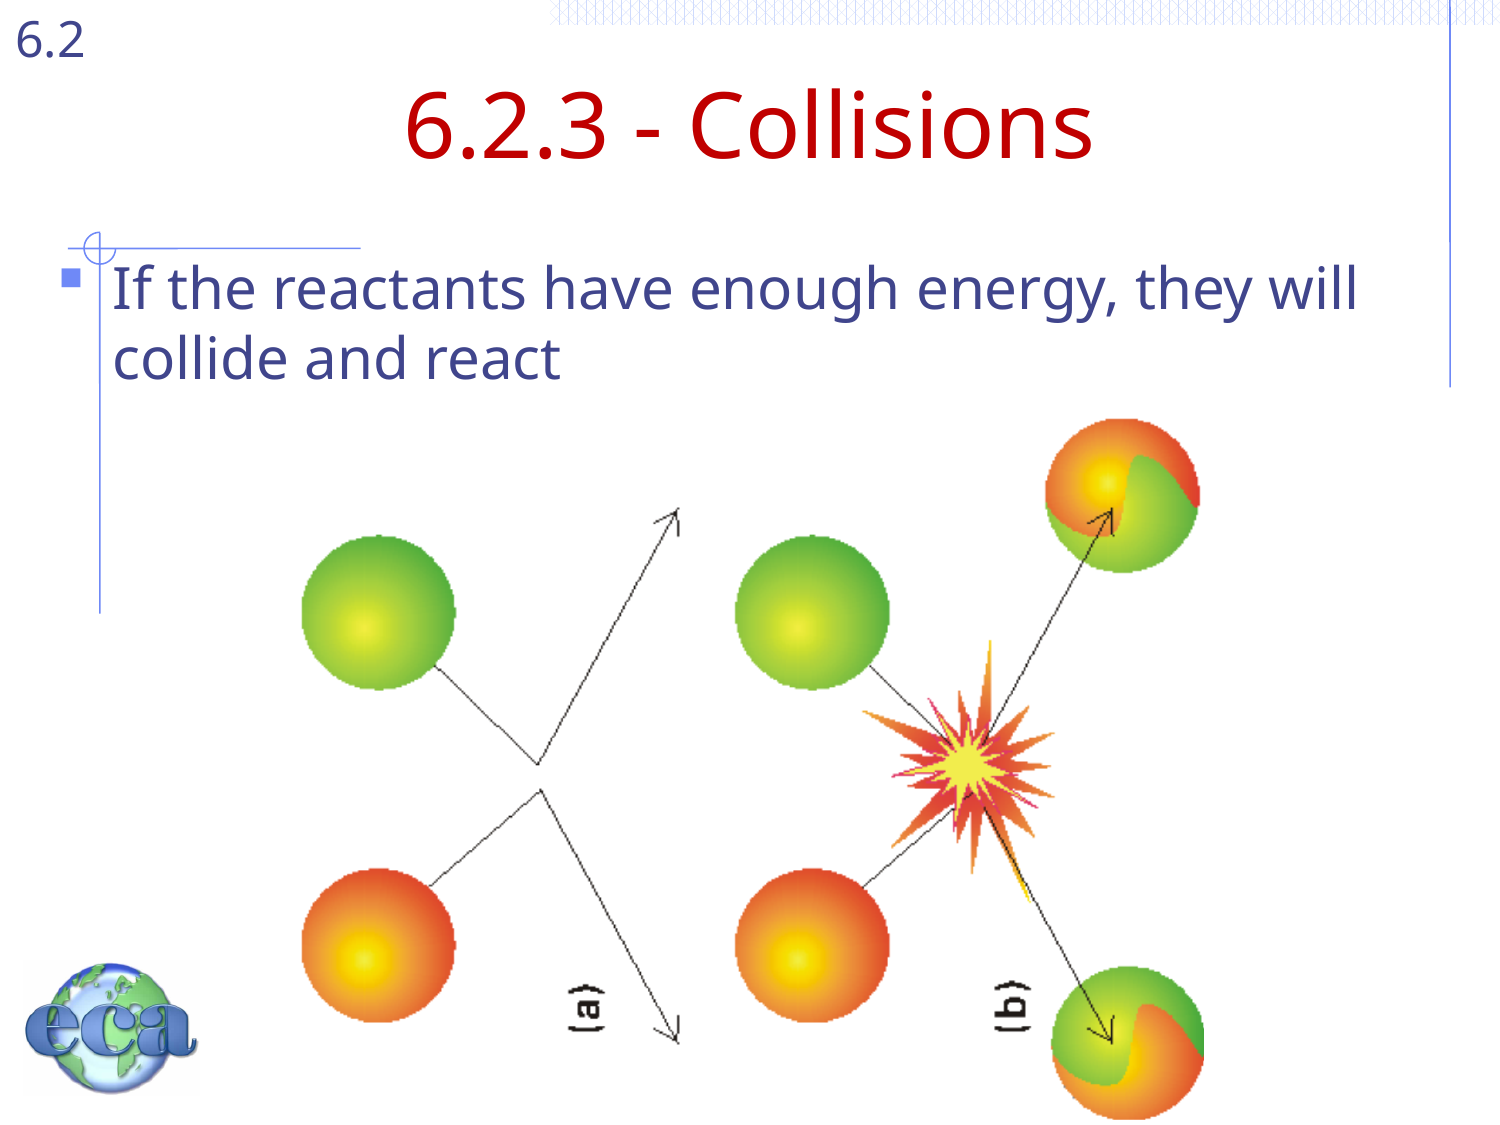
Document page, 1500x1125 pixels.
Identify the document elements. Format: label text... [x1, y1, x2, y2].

picture [23, 960, 200, 1096]
picture [302, 317, 1204, 1125]
list If the reactants have enough energy, they will collide and react [41, 243, 1471, 965]
title 6.2.3 - Collisions [17, 49, 1483, 185]
